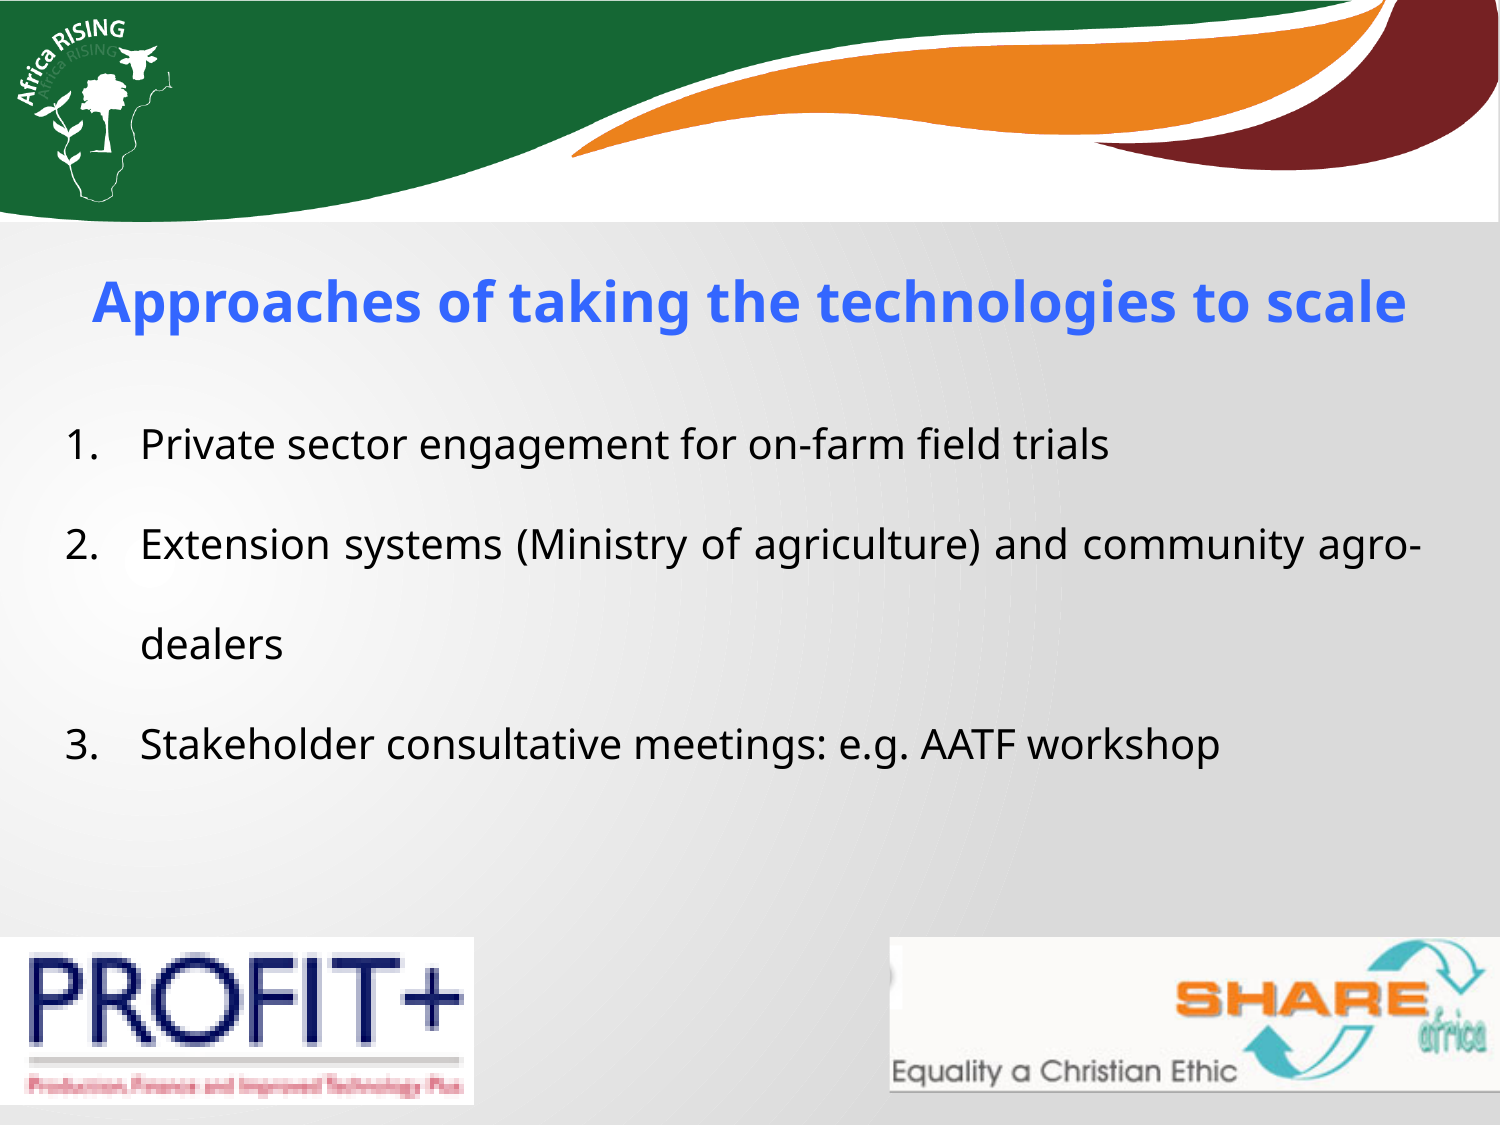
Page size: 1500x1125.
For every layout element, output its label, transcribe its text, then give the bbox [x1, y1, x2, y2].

text_box Approaches of taking the technologies to scale [62, 224, 1438, 341]
text_box Private sector engagement for on-farm field trials Extension systems (Ministry of agriculture) and community agro-dealers Stakeholder consultative meetings: e.g. AATF workshop [50, 360, 1438, 775]
picture [0, 0, 1499, 222]
picture [0, 936, 475, 1106]
picture [889, 936, 1500, 1093]
